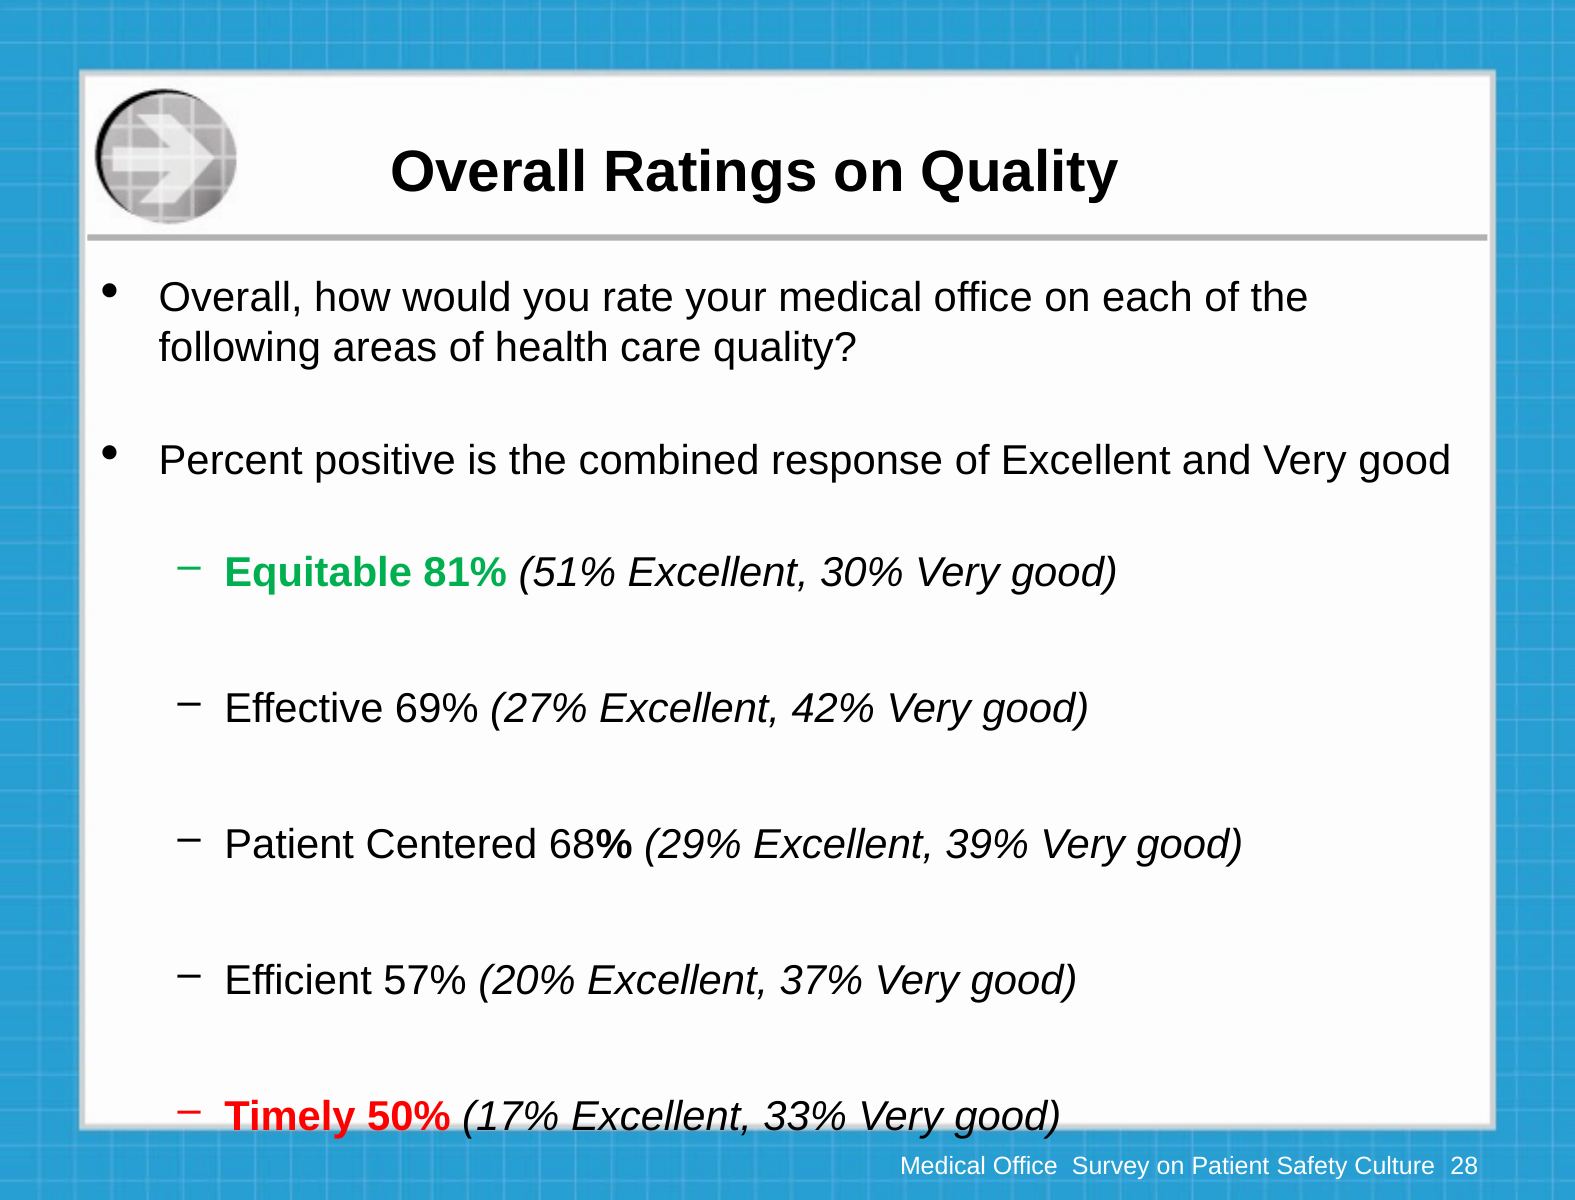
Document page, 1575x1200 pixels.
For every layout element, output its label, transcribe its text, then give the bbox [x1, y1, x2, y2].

picture [0, 0, 1575, 1200]
list Overall, how would you rate your medical office on each of the following areas of health care quality? Percent positive is the combined response of Excellent and Very good Equitable 81% (51% Excellent, 30% Very good) Effective 69% (27% Excellent, 42% Very good) Patient Centered 68% (29% Excellent, 39% Very good) Efficient 57% (20% Excellent, 37% Very good) Timely 50% (17% Excellent, 33% Very good) [87, 262, 1476, 1073]
title Overall Ratings on Quality [374, 87, 1251, 249]
